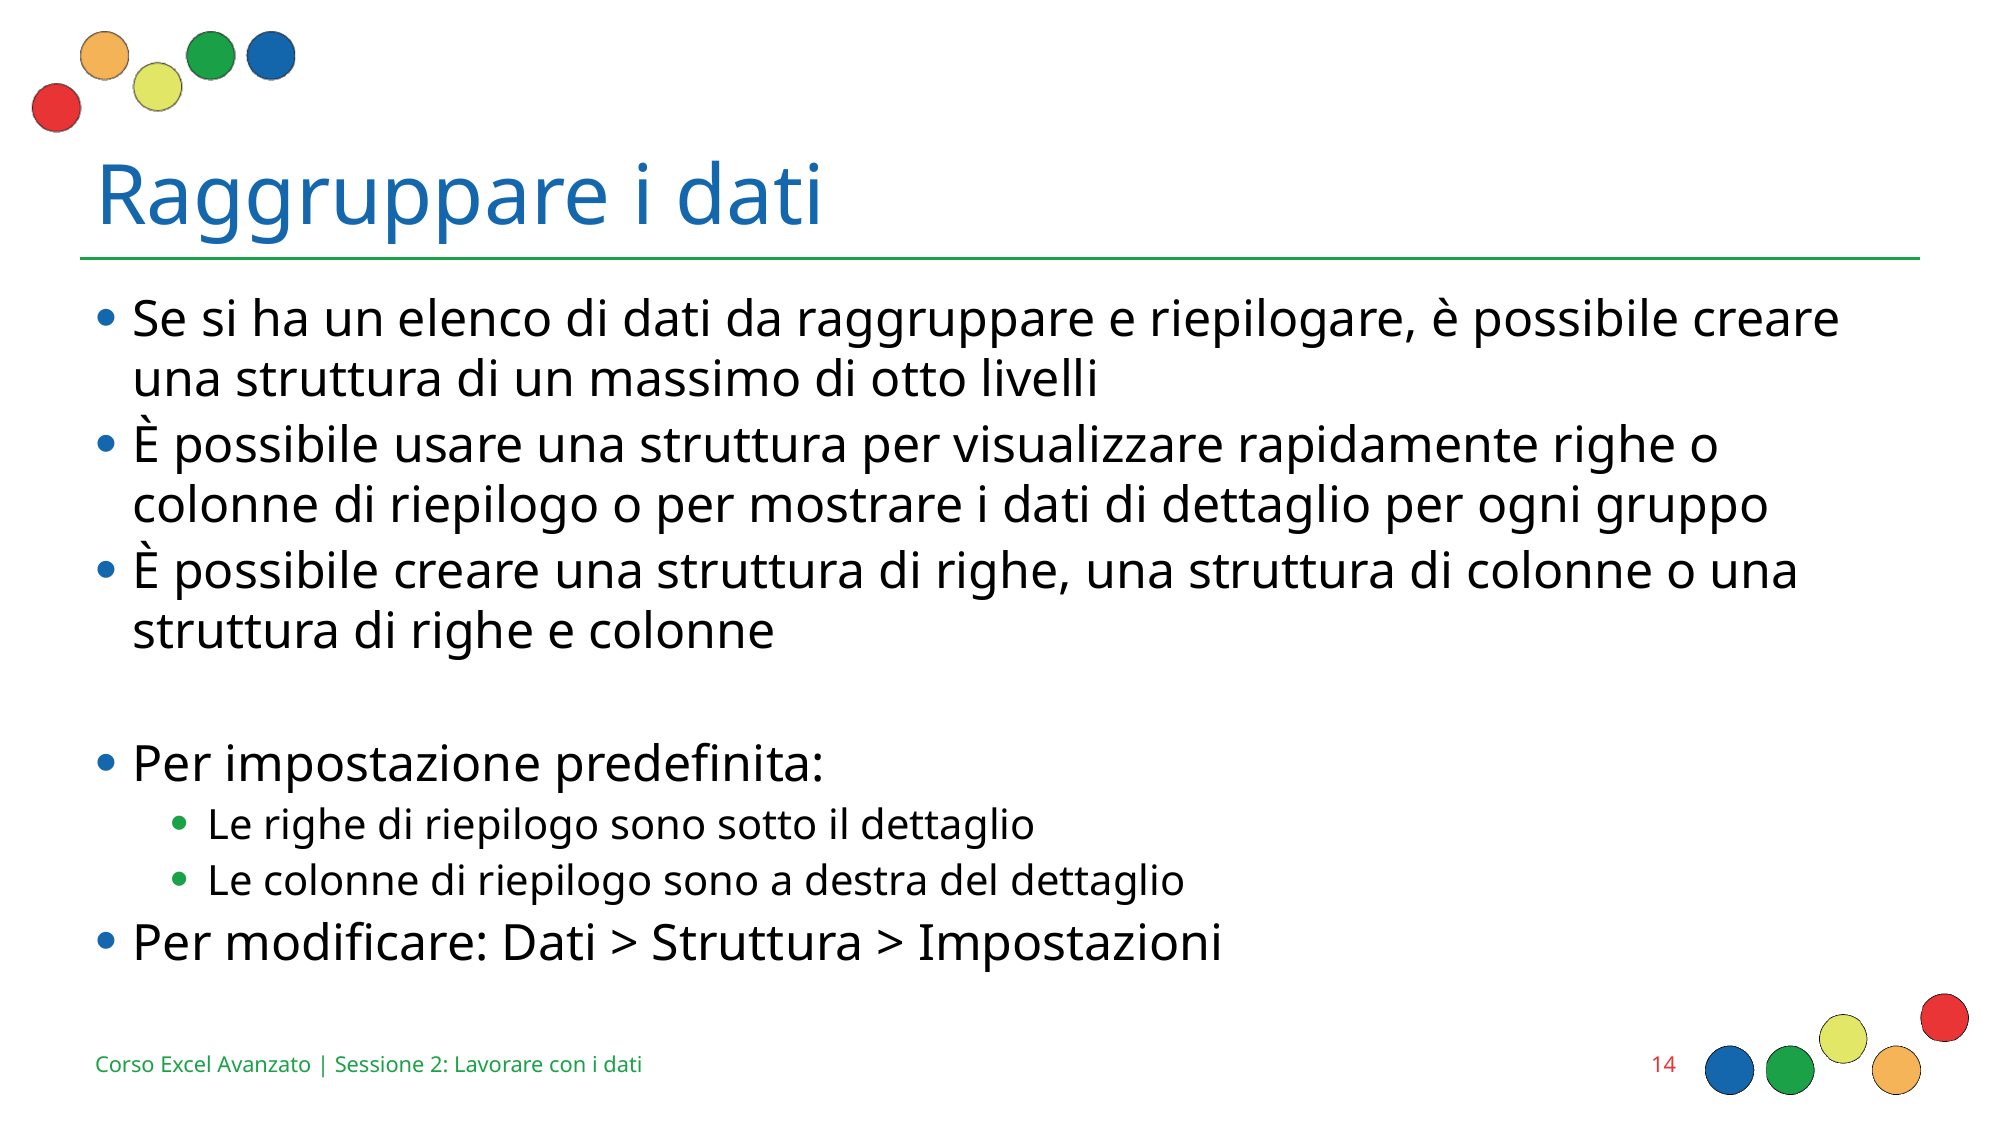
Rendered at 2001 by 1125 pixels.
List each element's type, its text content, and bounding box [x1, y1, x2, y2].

picture [1704, 990, 1971, 1096]
footer Corso Excel Avanzato | Sessione 2: Lavorare con i dati [80, 1035, 1571, 1096]
picture [29, 30, 295, 135]
title Raggruppare i dati [80, 123, 1920, 259]
list Se si ha un elenco di dati da raggruppare e riepilogare, è possibile creare una struttura di un massimo di otto livelli È possibile usare una struttura per visualizzare rapidamente righe o colonne di riepilogo o per mostrare i dati di dettaglio per ogni gruppo È possibile creare una struttura di righe, una struttura di colonne o una struttura di righe e colonne Per impostazione predefinita: Le righe di riepilogo sono sotto il dettaglio Le colonne di riepilogo sono a destra del dettaglio Per modificare: Dati > Struttura > Impostazioni [80, 278, 1920, 1011]
slide_number 14 [1583, 1035, 1692, 1096]
